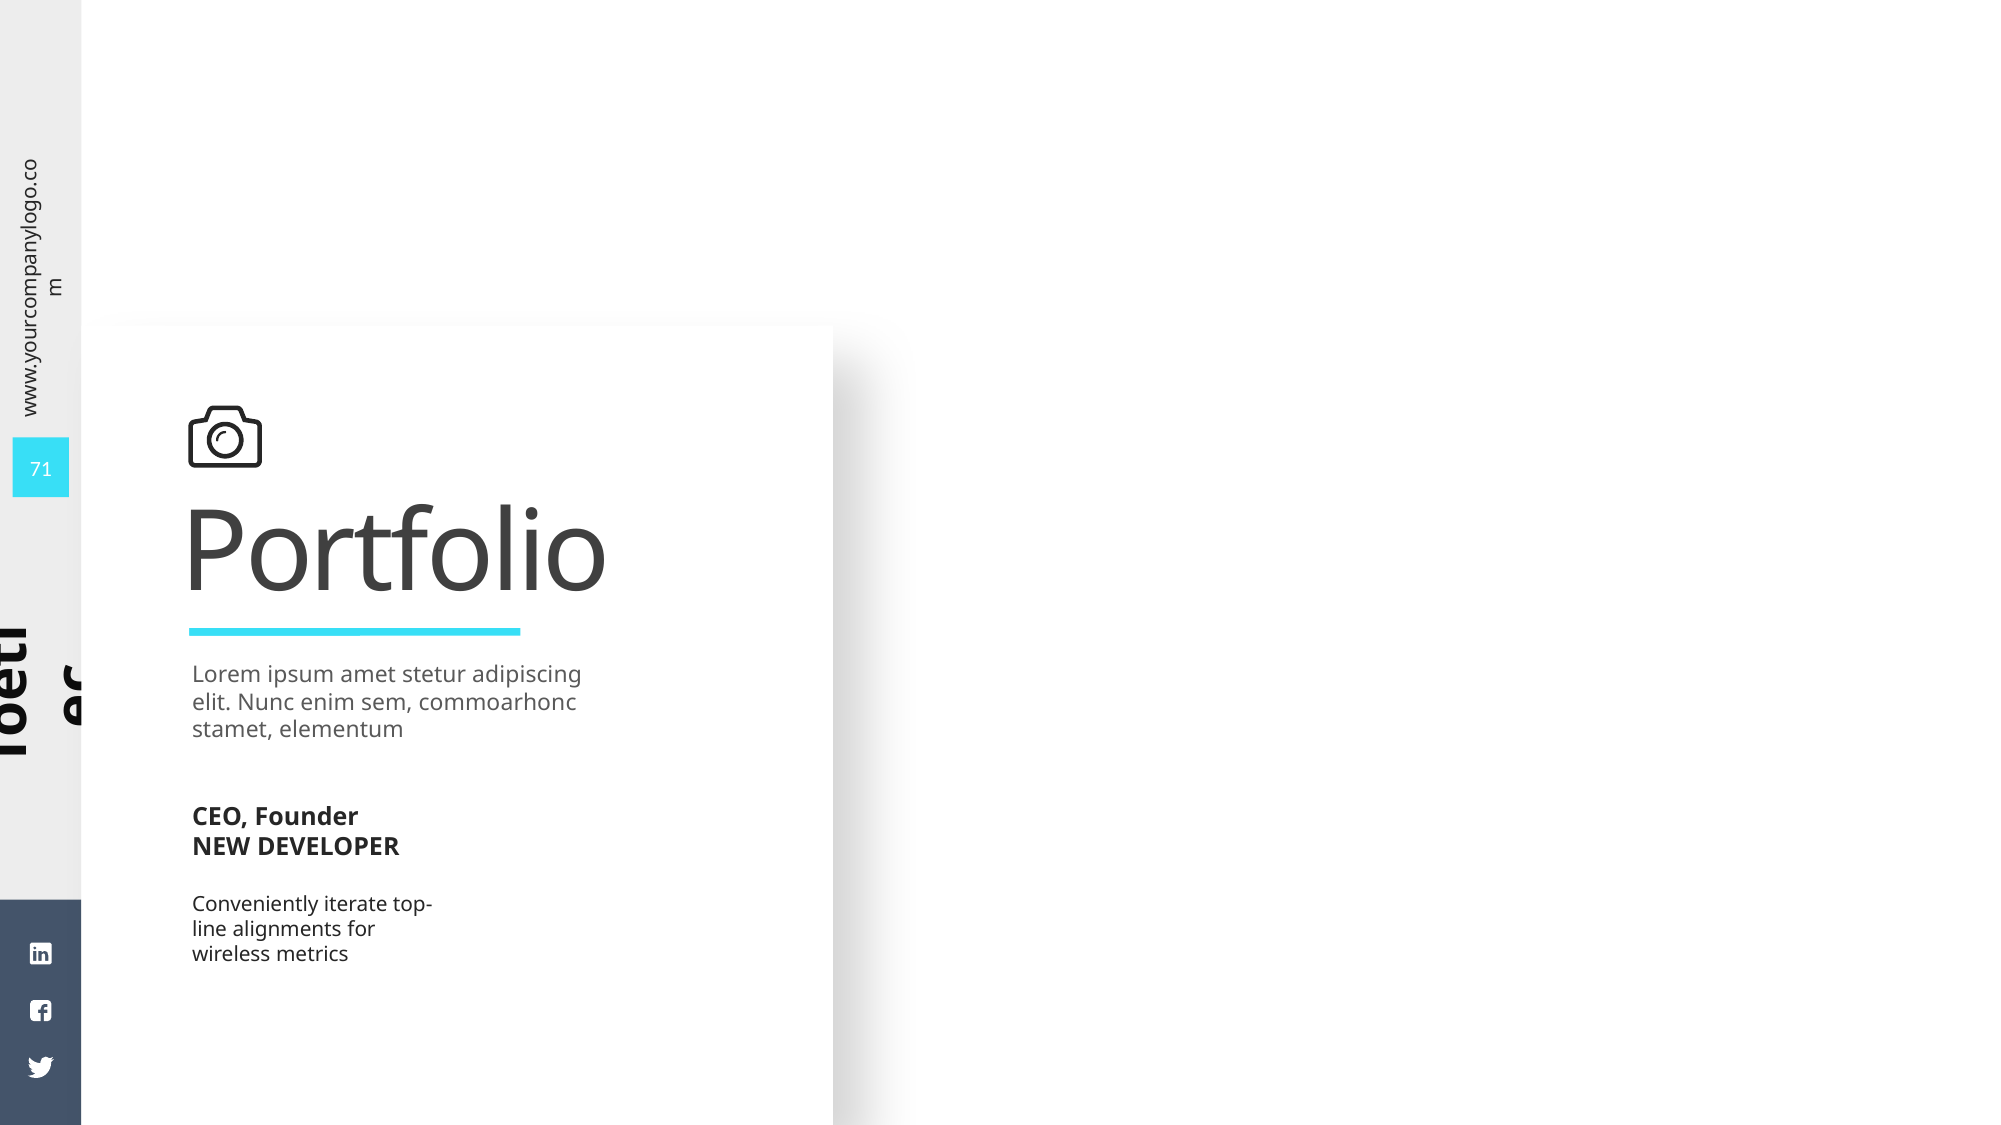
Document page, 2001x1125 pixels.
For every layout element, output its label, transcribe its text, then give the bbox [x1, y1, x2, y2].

picture [81, 0, 2000, 1125]
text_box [189, 628, 521, 636]
slide_number 71 [12, 437, 69, 498]
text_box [188, 405, 262, 468]
